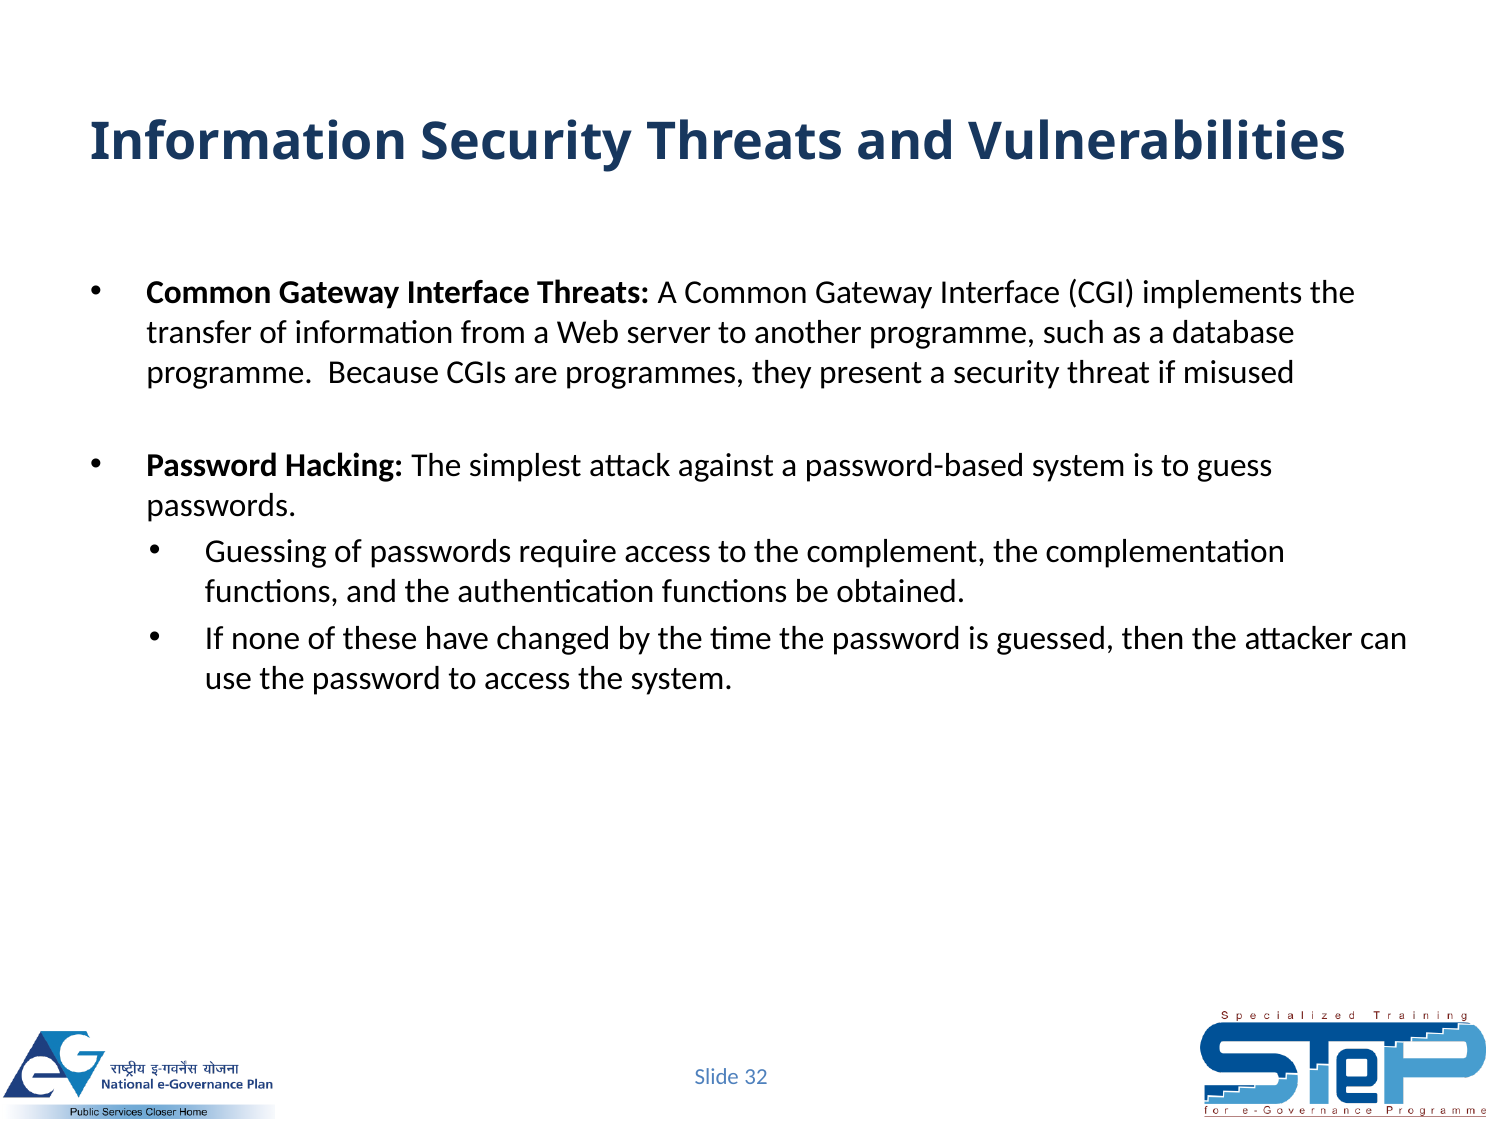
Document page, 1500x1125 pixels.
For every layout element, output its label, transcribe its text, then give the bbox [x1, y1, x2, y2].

picture [2, 1031, 275, 1119]
list Common Gateway Interface Threats: A Common Gateway Interface (CGI) implements the transfer of information from a Web server to another programme, such as a database programme. Because CGIs are programmes, they present a security threat if misused Password Hacking: The simplest attack against a password-based system is to guess passwords. Guessing of passwords require access to the complement, the complementation functions, and the authentication functions be obtained. If none of these have changed by the time the password is guessed, then the attacker can use the password to access the system. [75, 262, 1425, 1005]
picture [1200, 1011, 1486, 1117]
title Information Security Threats and Vulnerabilities [75, 45, 1425, 233]
